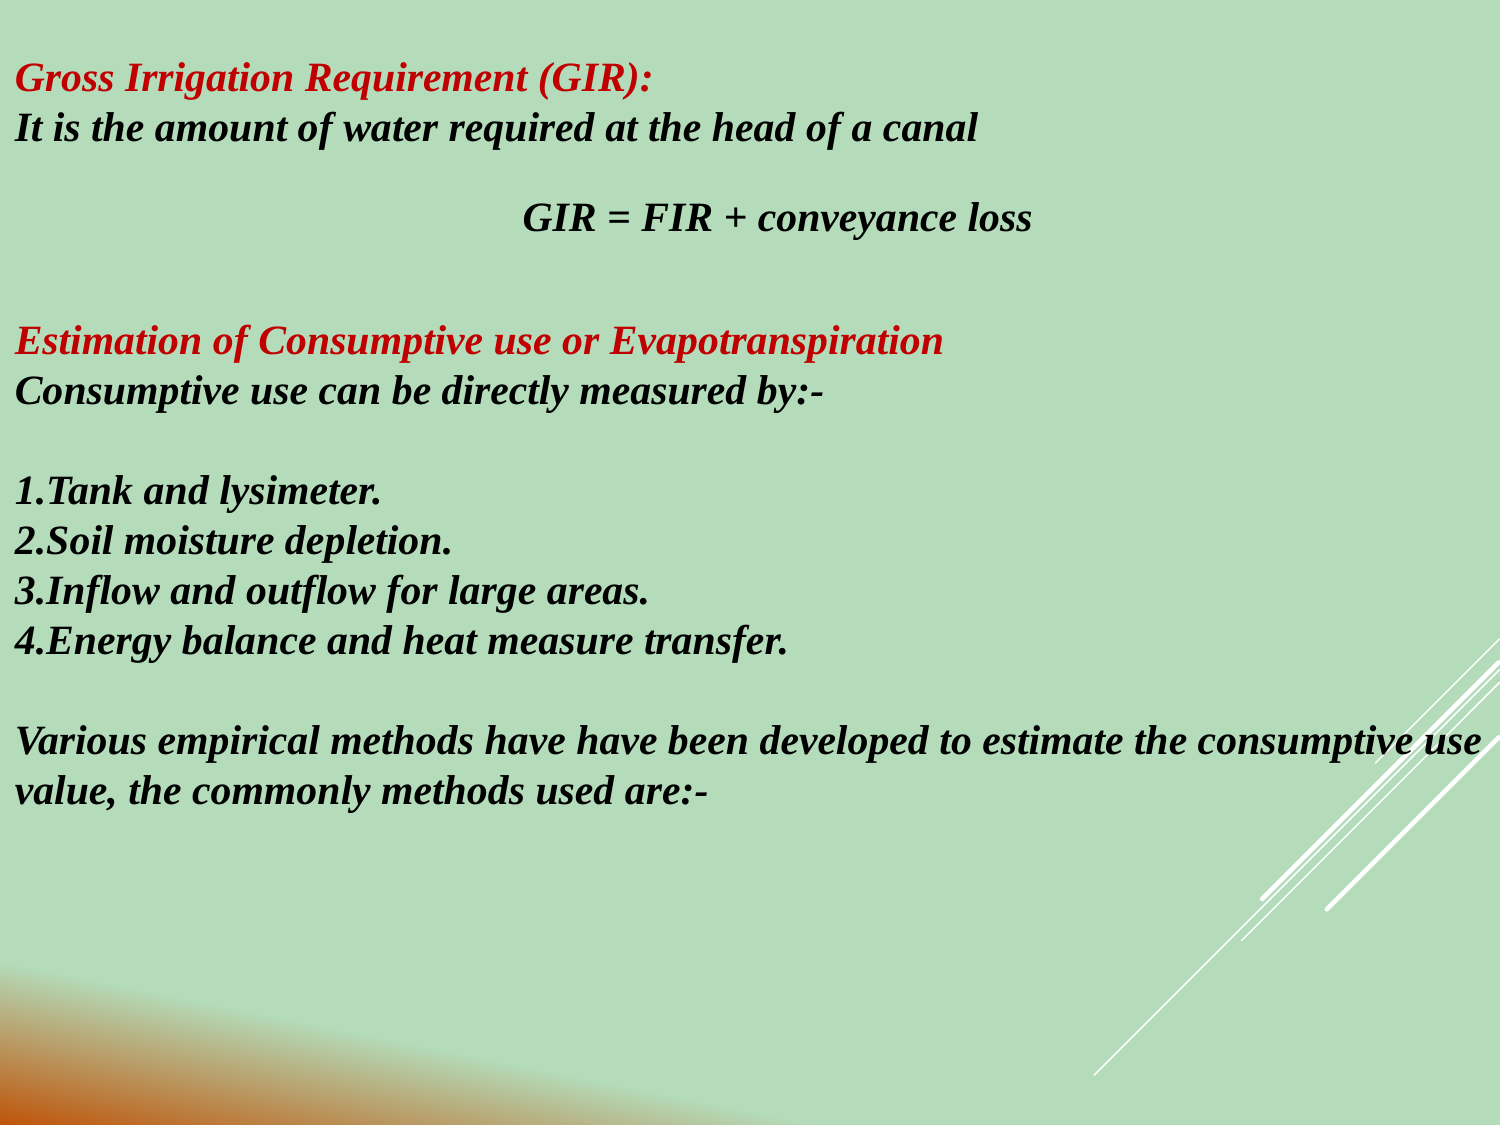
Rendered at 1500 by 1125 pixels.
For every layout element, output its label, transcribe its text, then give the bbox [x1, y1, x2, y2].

text_box GIR = FIR + conveyance loss [507, 182, 1048, 248]
text_box Estimation of Consumptive use or Evapotranspiration Consumptive use can be directly measured by:- 1.Tank and lysimeter. 2.Soil moisture depletion. 3.Inflow and outflow for large areas. 4.Energy balance and heat measure transfer. Various empirical methods have have been developed to estimate the consumptive use value, the commonly methods used are:- [0, 305, 1500, 870]
text_box Gross Irrigation Requirement (GIR): It is the amount of water required at the head of a canal [0, 42, 1435, 158]
